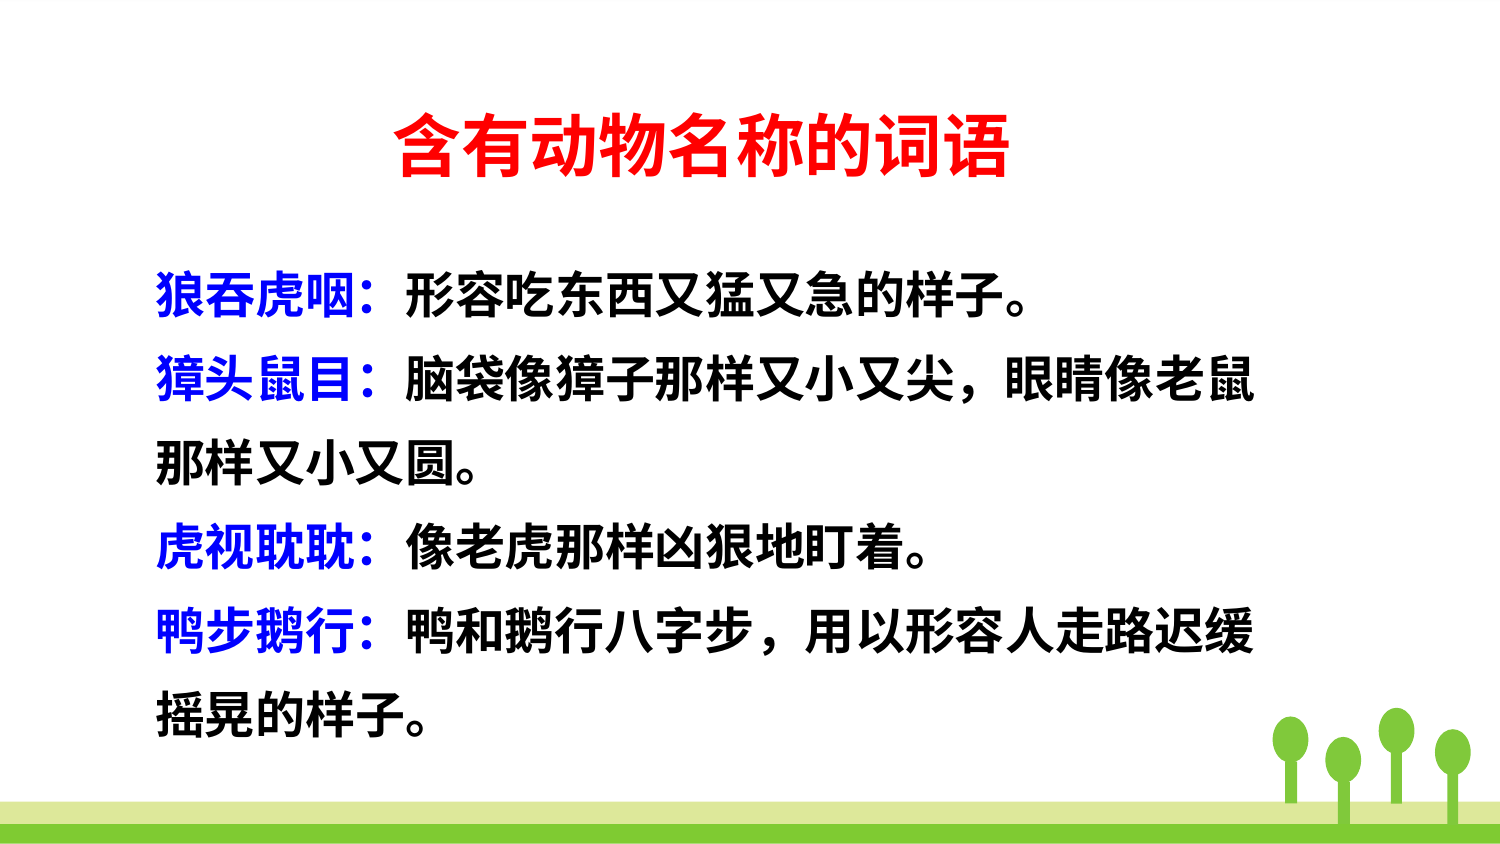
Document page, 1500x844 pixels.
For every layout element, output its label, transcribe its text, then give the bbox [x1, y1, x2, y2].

text_box 狼吞虎咽：形容吃东西又猛又急的样子。 獐头鼠目：脑袋像獐子那样又小又尖，眼睛像老鼠那样又小又圆。 虎视耽耽：像老虎那样凶狠地盯着。 鸭步鹅行：鸭和鹅行八字步，用以形容人走路迟缓摇晃的样子。 [155, 231, 1269, 751]
text_box 含有动物名称的词语 [381, 97, 1023, 191]
picture [0, 0, 1500, 801]
